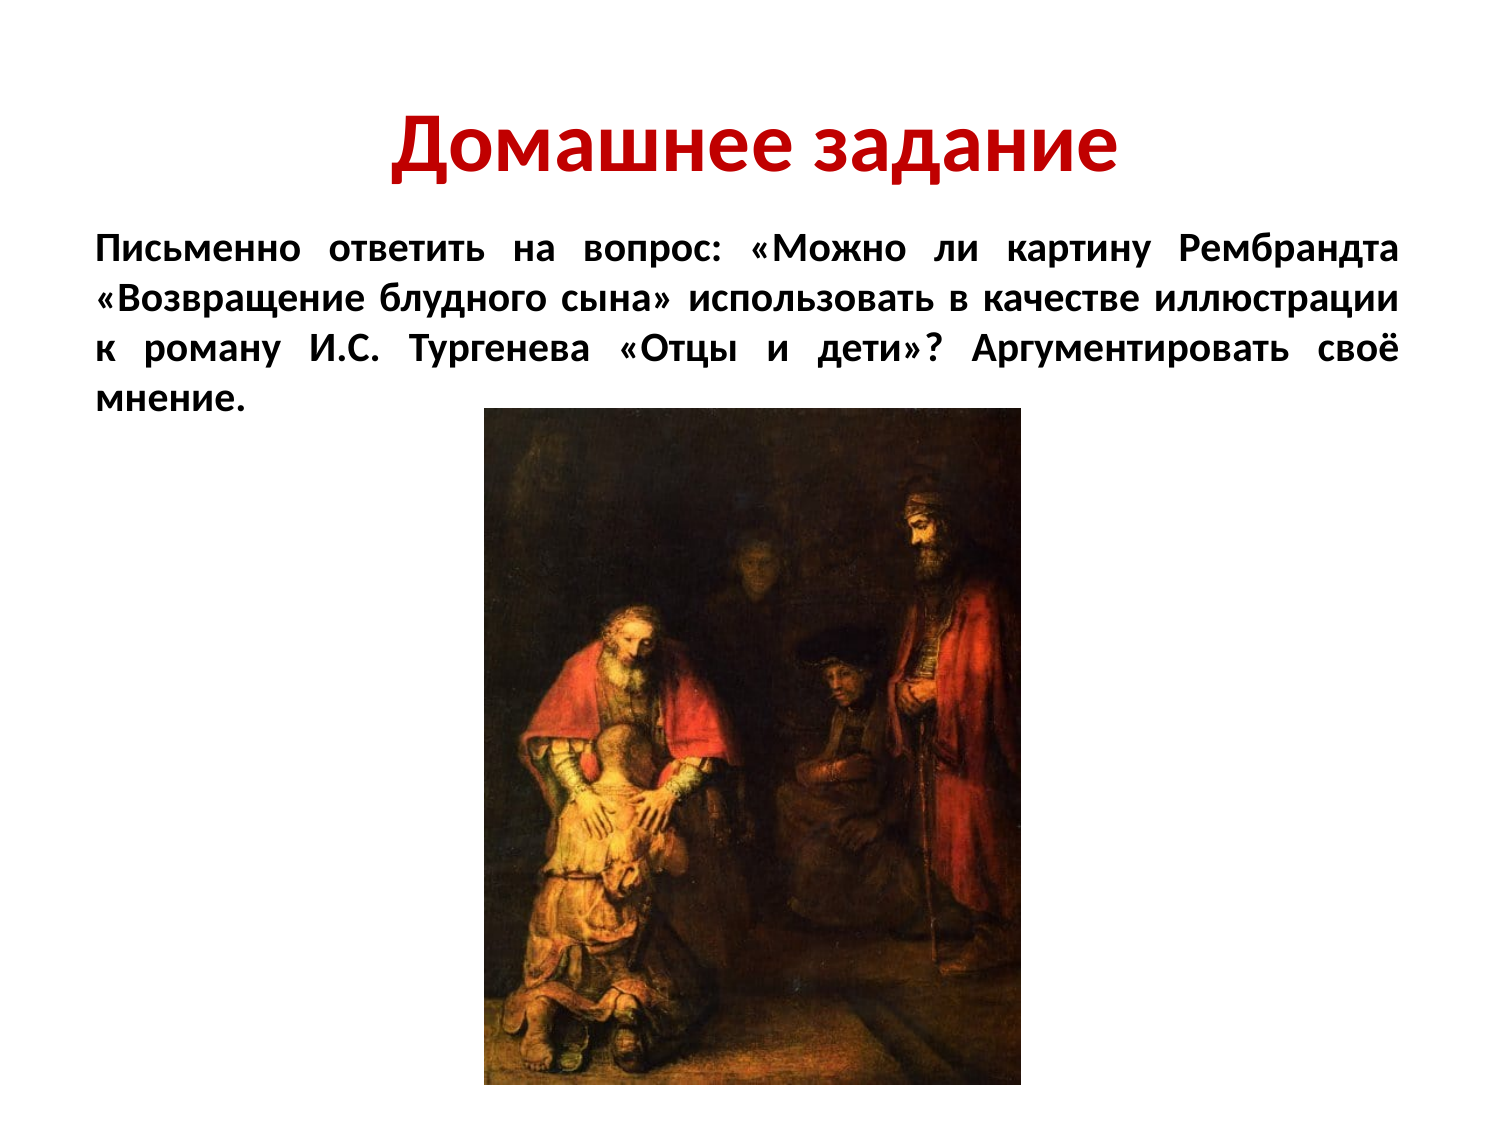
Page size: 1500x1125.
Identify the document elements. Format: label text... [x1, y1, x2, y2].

picture [112, 408, 1388, 1085]
list Домашнее задание [118, 78, 1394, 197]
text_box Письменно ответить на вопрос: «Можно ли картину Рембрандта «Возвращение блудного сына» использовать в качестве иллюстрации к роману И.С. Тургенева «Отцы и дети»? Аргументировать своё мнение. [80, 212, 1416, 428]
